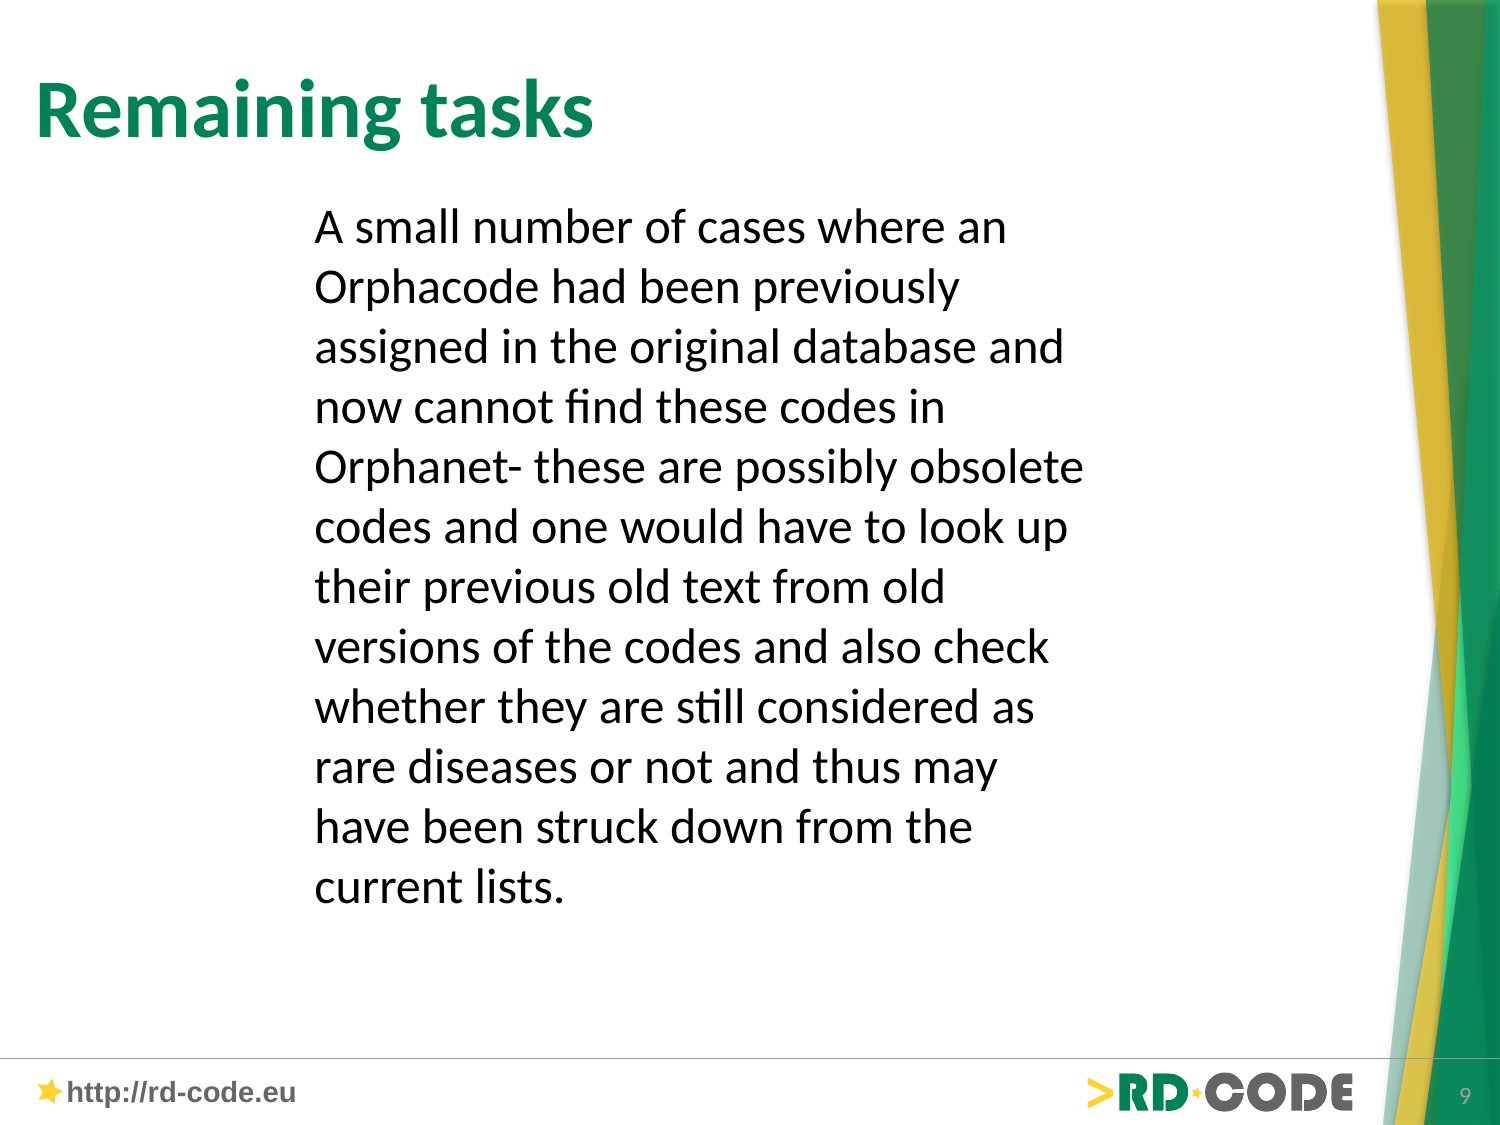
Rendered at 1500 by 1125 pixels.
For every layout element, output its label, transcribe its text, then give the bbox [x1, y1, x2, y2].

slide_number 9 [1378, 1065, 1487, 1125]
picture [35, 1076, 65, 1106]
text_box A small number of cases where an Orphacode had been previously assigned in the original database and now cannot find these codes in Orphanet- these are possibly obsolete codes and one would have to look up their previous old text from old versions of the codes and also check whether they are still considered as rare diseases or not and thus may have been struck down from the current lists. [299, 185, 1121, 921]
title Remaining tasks [20, 10, 1363, 199]
picture [1082, 1064, 1363, 1117]
